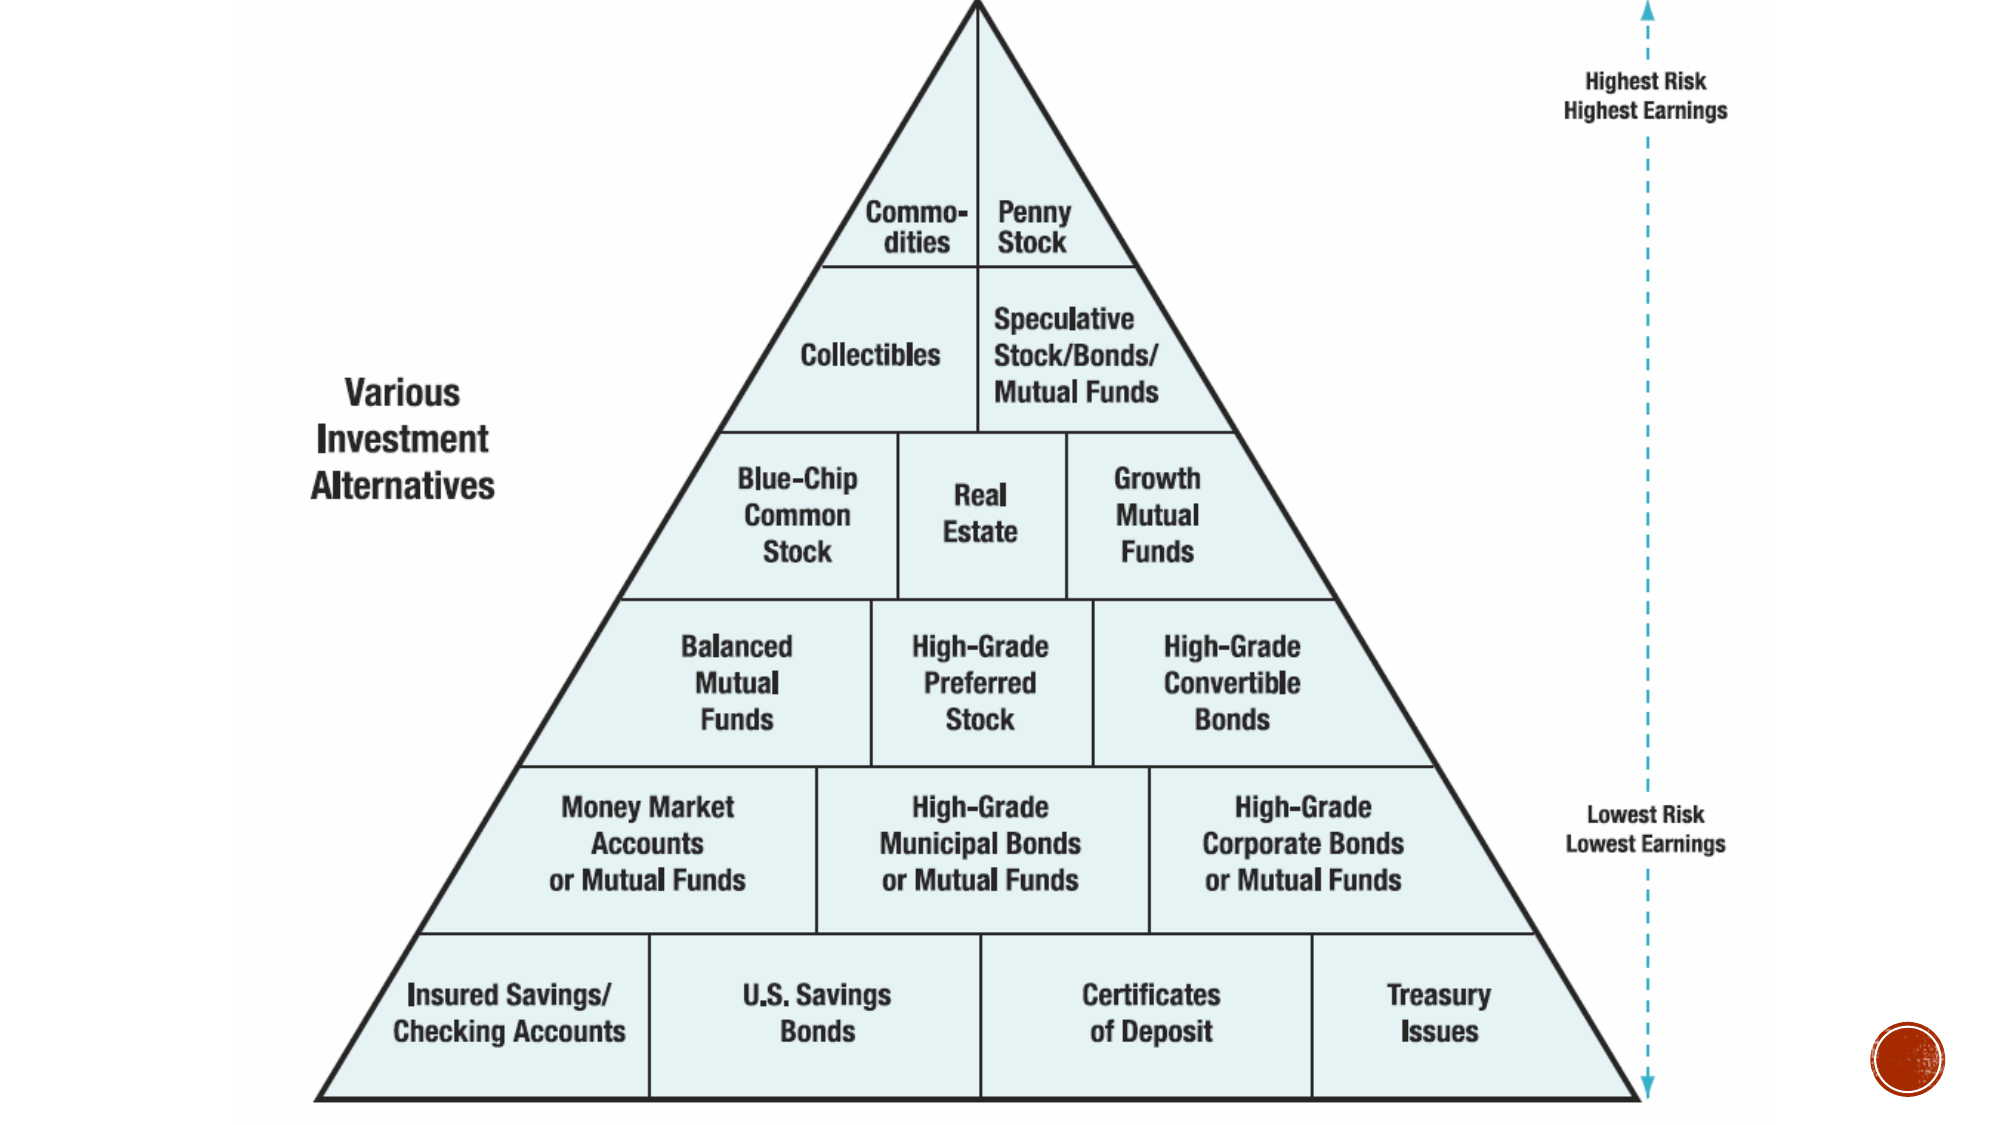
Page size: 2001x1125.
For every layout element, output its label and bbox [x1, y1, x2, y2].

picture [237, 0, 1775, 1124]
